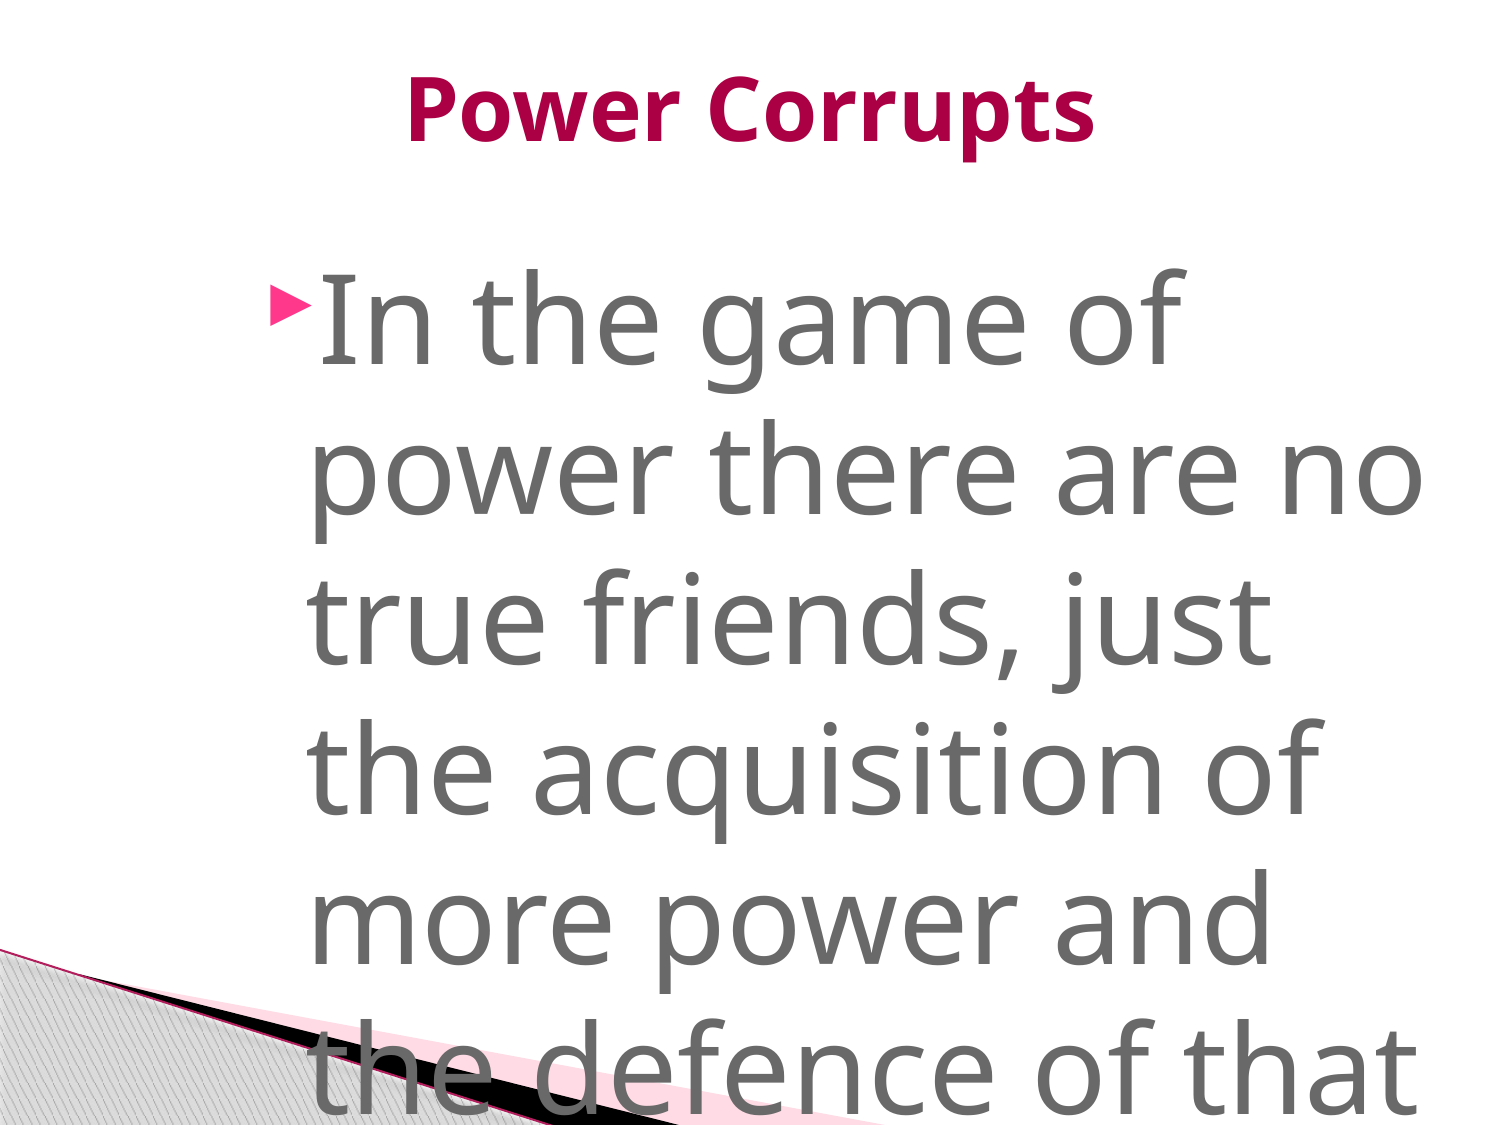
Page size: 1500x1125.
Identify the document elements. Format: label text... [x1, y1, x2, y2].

title Power Corrupts [75, 45, 1425, 233]
list In the game of power there are no true friends, just the acquisition of more power and the defence of that power [230, 231, 1461, 1020]
